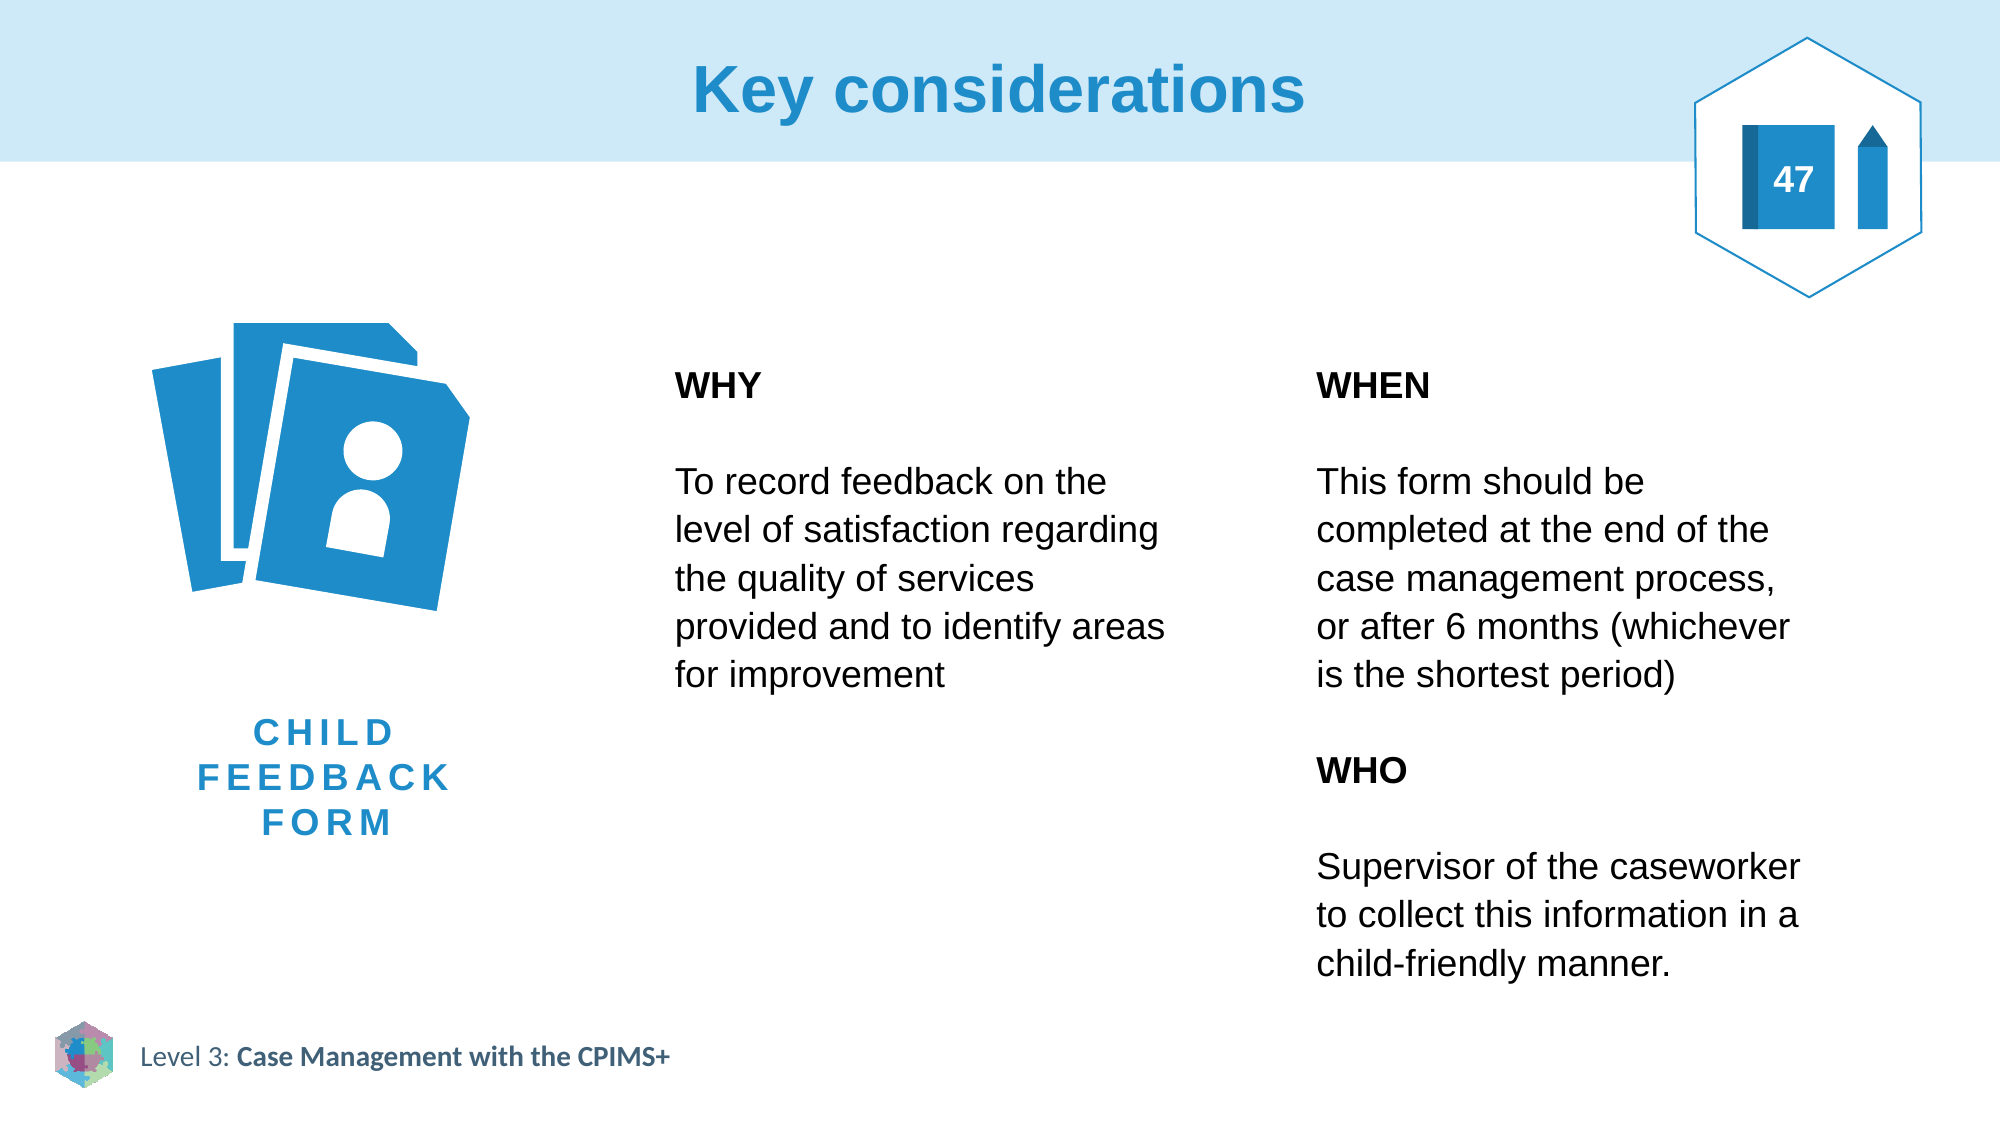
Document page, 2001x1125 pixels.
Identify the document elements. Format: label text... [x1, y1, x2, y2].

text_box WHY To record feedback on the level of satisfaction regarding the quality of services provided and to identify areas for improvement [660, 350, 1202, 703]
picture [55, 1021, 113, 1088]
text_box CHILD FEEDBACK FORM [121, 700, 531, 851]
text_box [1677, 55, 1939, 280]
text_box WHEN This form should be completed at the end of the case management process, or after 6 months (whichever is the shortest period) WHO Supervisor of the caseworker to collect this information in a child-friendly manner. [1301, 350, 1832, 991]
title Key considerations [137, 19, 1863, 163]
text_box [164, 316, 464, 604]
